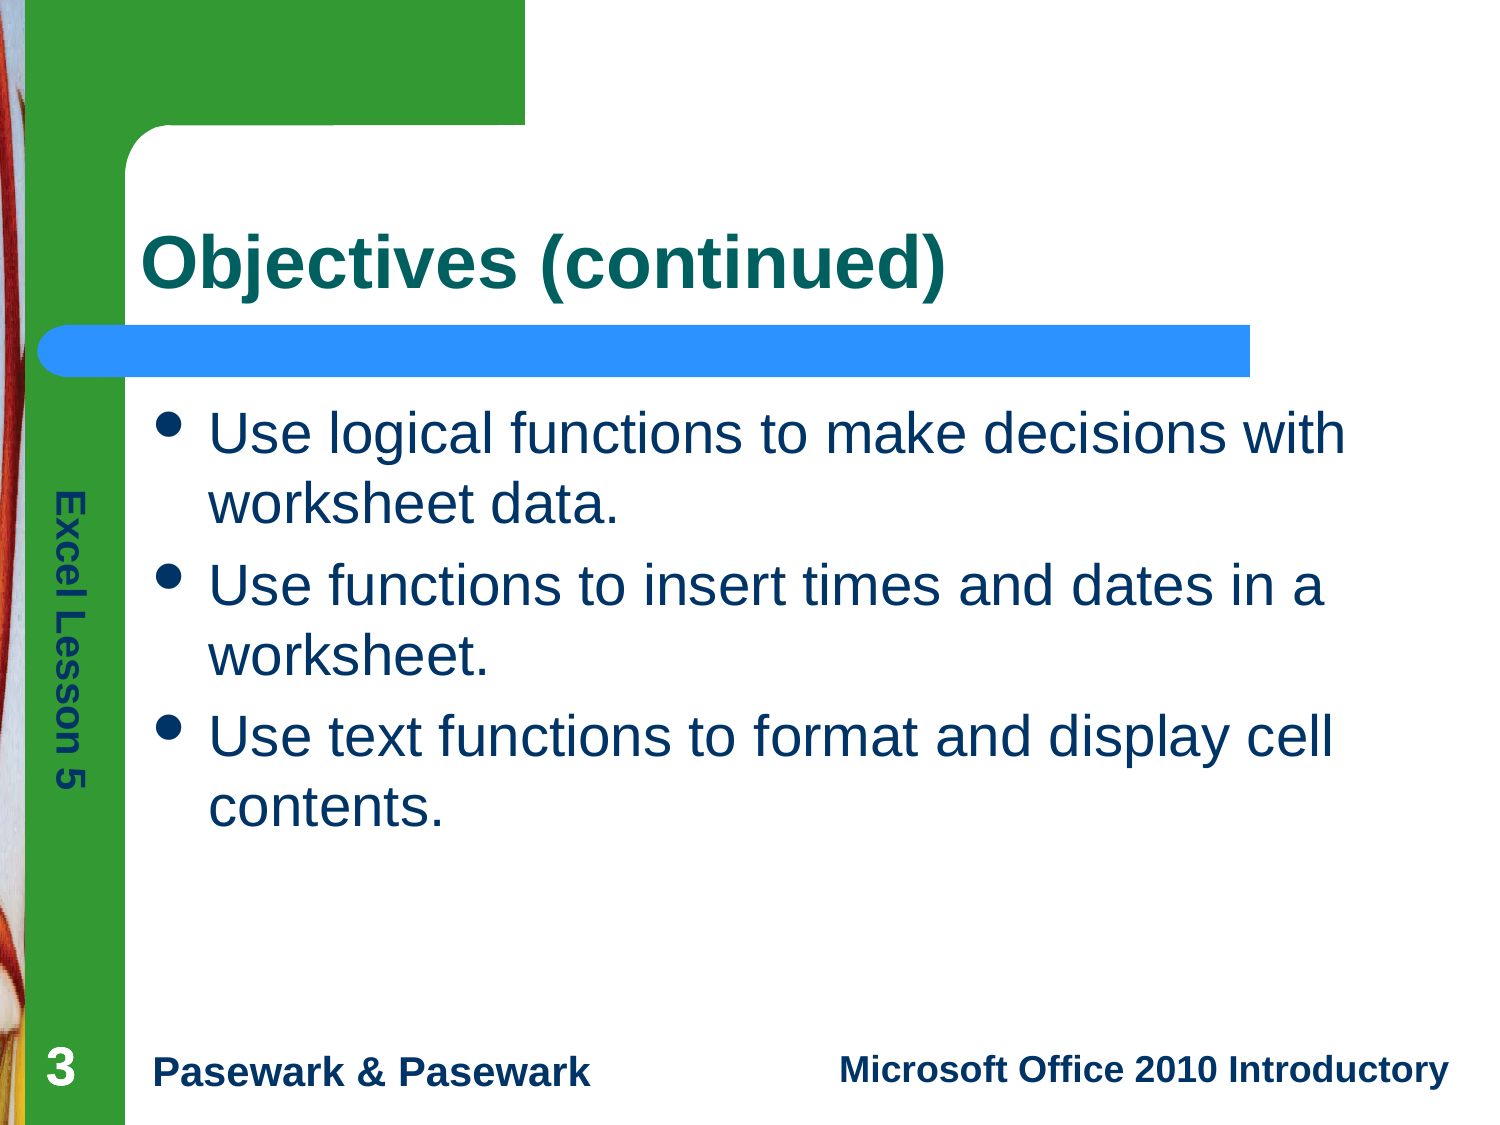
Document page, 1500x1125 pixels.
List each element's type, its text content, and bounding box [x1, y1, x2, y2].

title Objectives (continued) [124, 124, 1426, 313]
text_box 3 [13, 1023, 111, 1105]
picture [0, 0, 25, 1125]
list Use logical functions to make decisions with worksheet data. Use functions to insert times and dates in a worksheet. Use text functions to format and display cell contents. [137, 387, 1400, 999]
